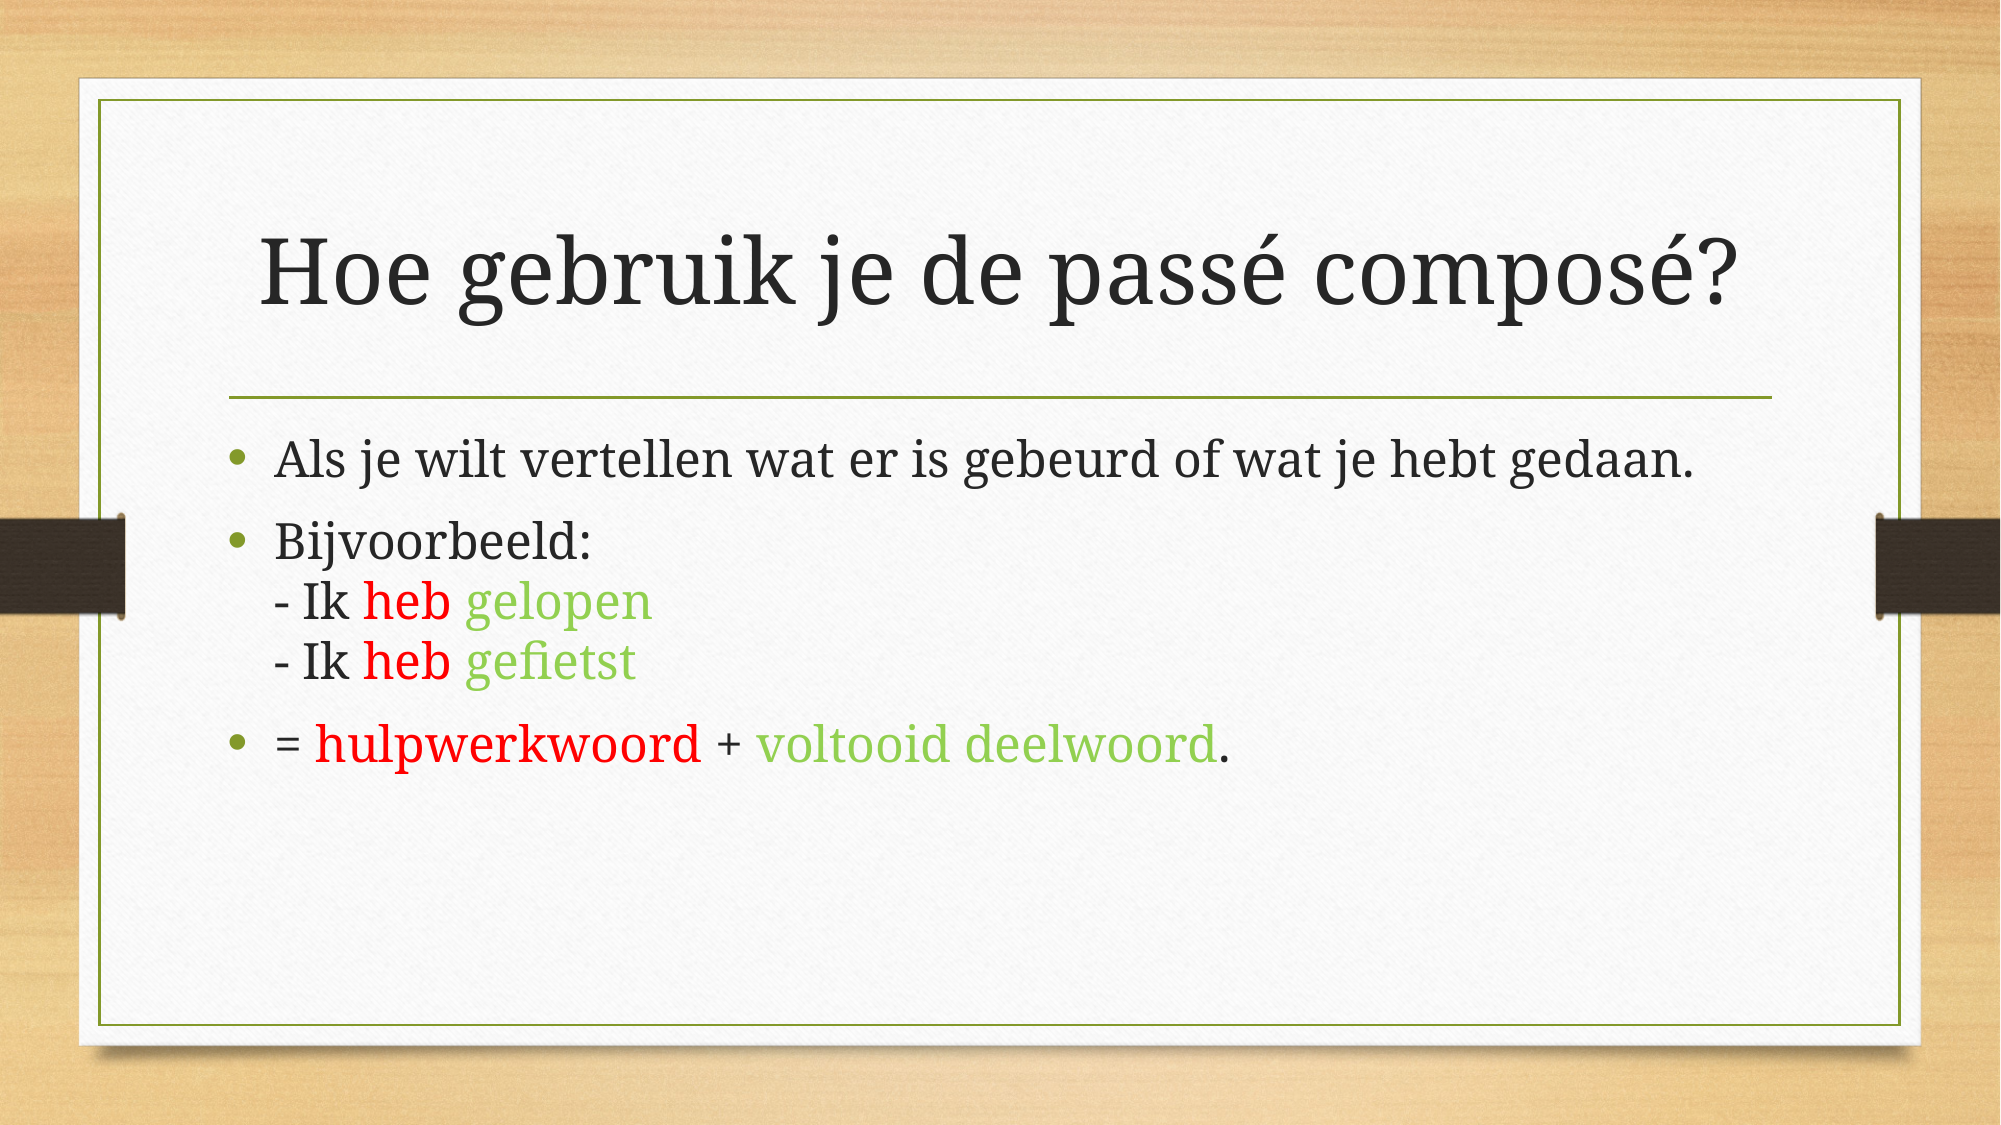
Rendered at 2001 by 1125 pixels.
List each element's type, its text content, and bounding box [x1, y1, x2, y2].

list Als je wilt vertellen wat er is gebeurd of wat je hebt gedaan. Bijvoorbeeld: - Ik heb gelopen - Ik heb gefietst = hulpwerkwoord + voltooid deelwoord. [212, 419, 1788, 964]
picture [0, 0, 2001, 1125]
title Hoe gebruik je de passé composé? [212, 161, 1788, 375]
